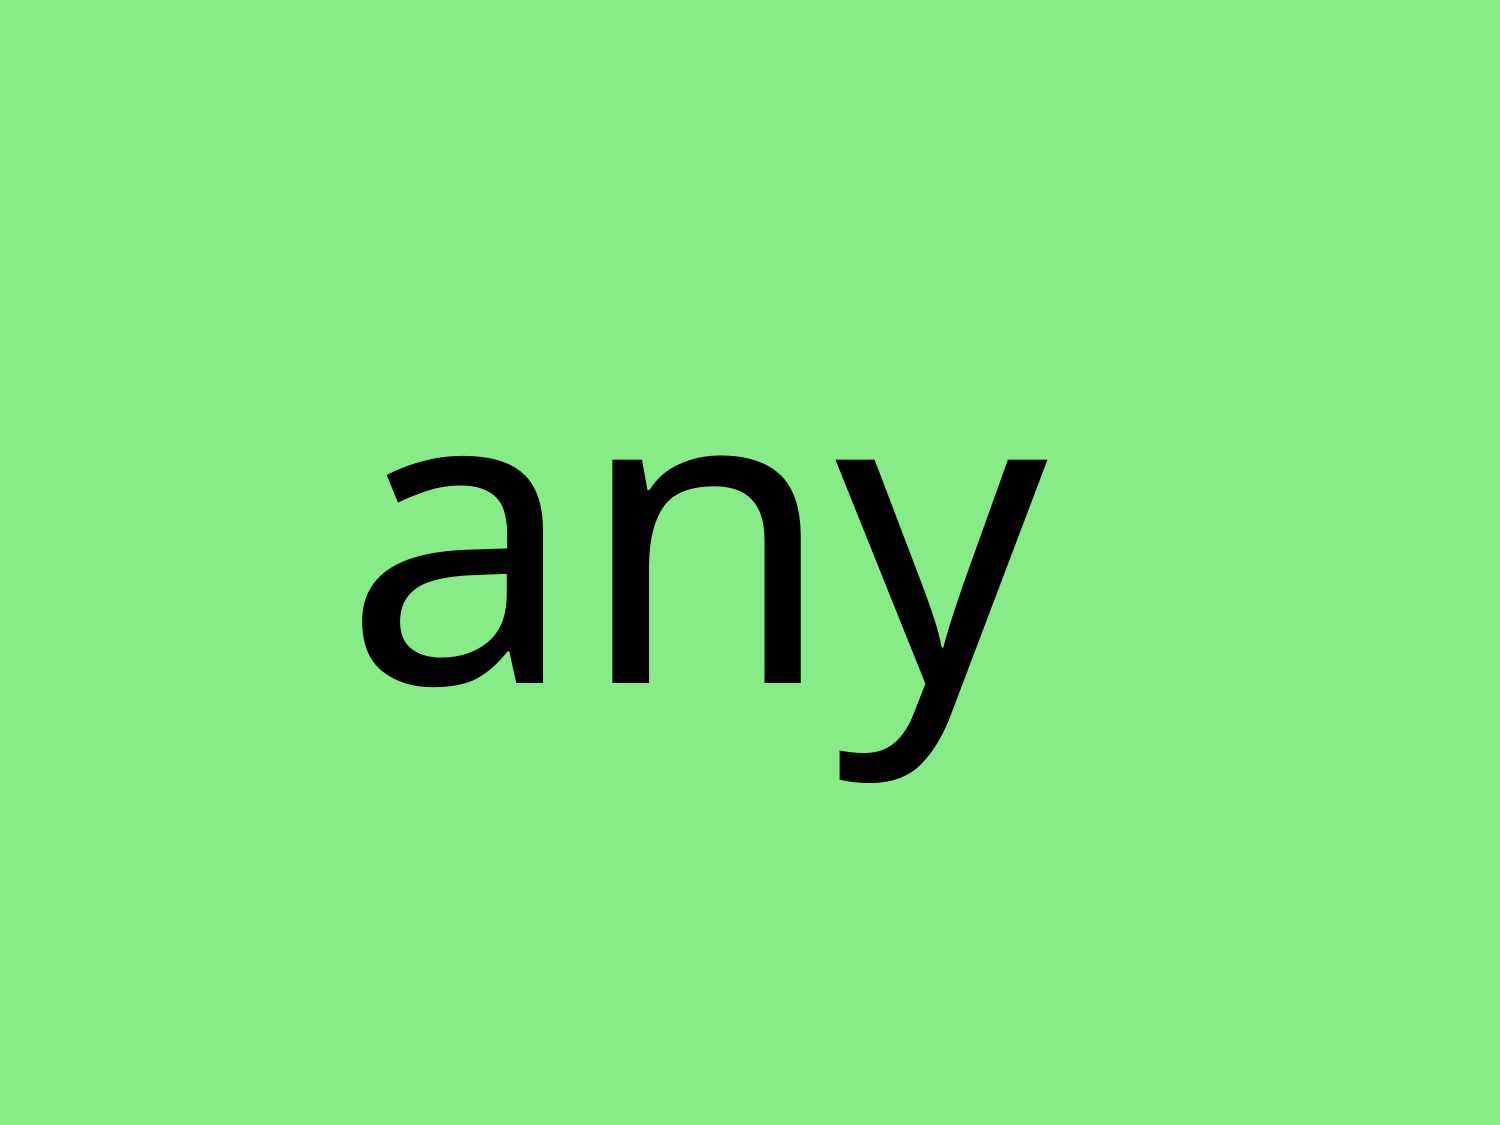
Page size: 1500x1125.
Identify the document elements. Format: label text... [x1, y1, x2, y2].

text_box any [41, 259, 1459, 775]
